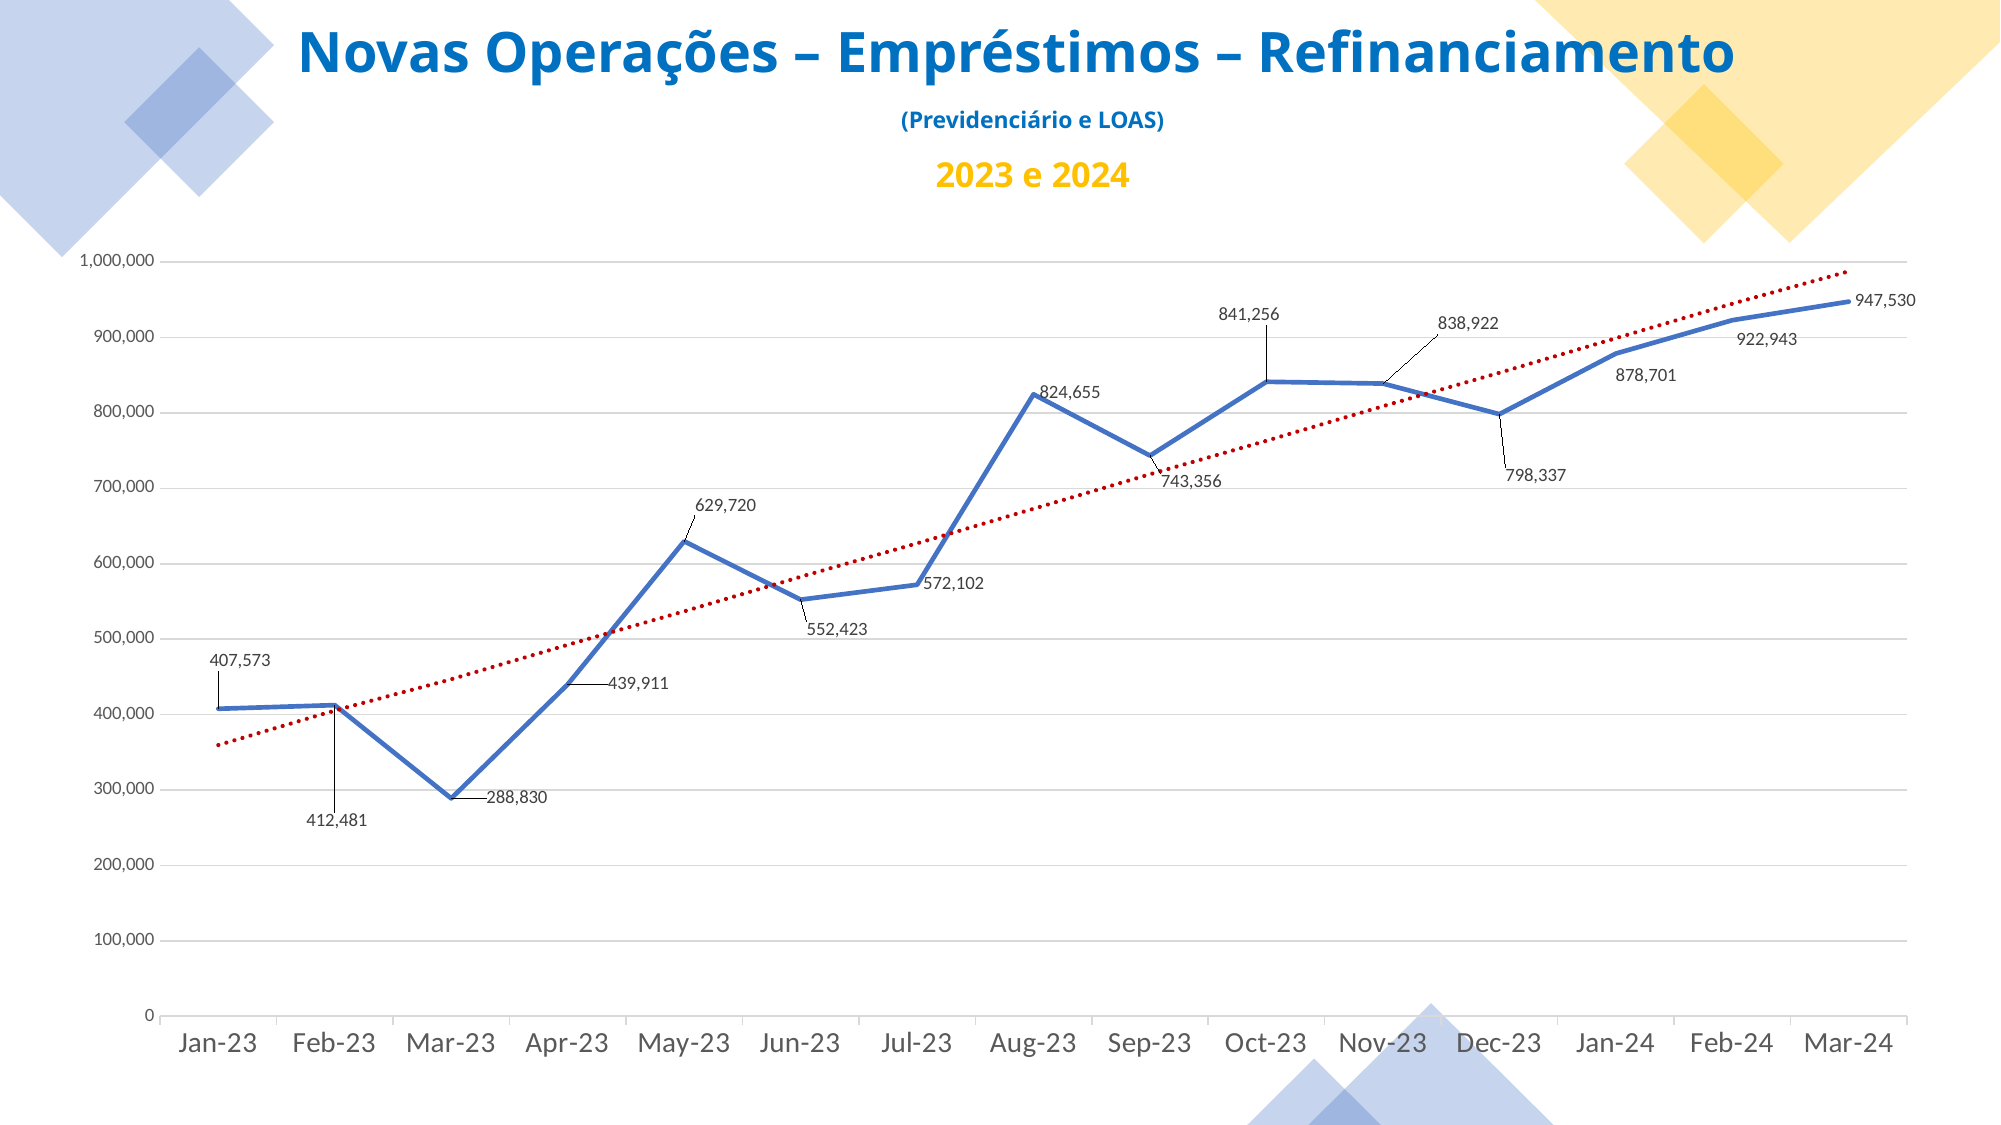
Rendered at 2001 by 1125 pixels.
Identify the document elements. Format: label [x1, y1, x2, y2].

text_box [0, 0, 2000, 1125]
chart [41, 235, 1946, 1078]
